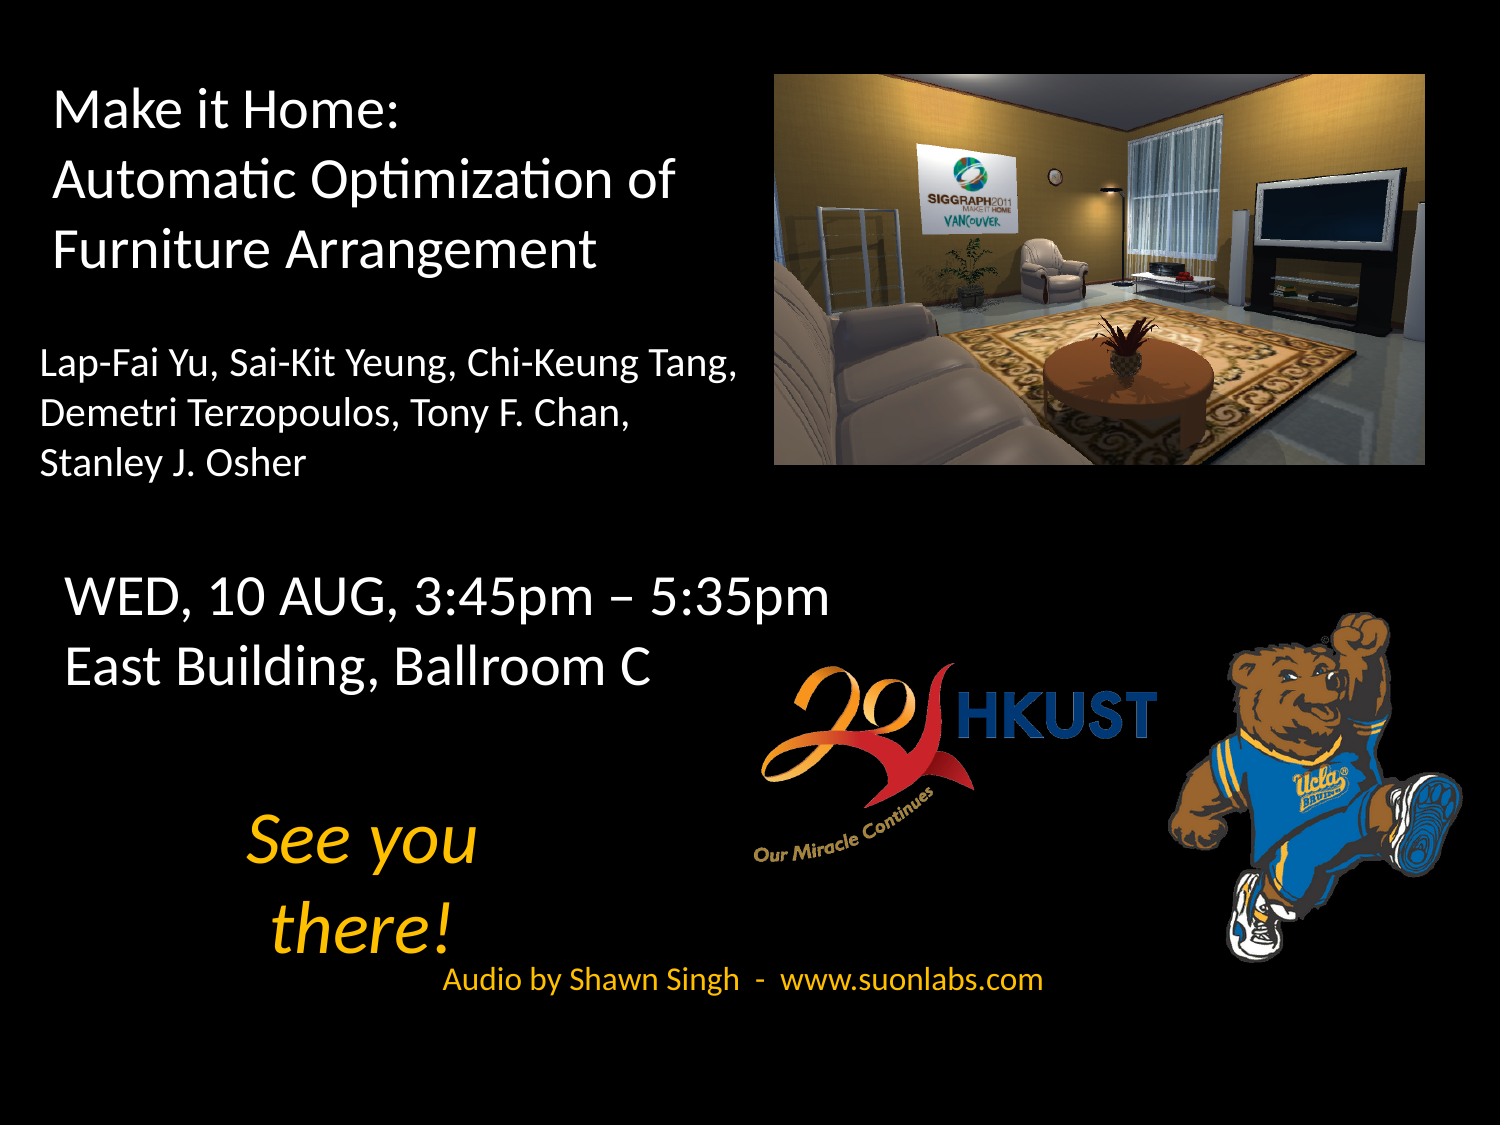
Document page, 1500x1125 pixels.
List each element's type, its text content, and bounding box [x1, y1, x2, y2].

picture [730, 662, 1158, 867]
text_box See you there! [137, 781, 588, 977]
picture [1168, 612, 1463, 963]
text_box Make it Home: Automatic Optimization of Furniture Arrangement [37, 62, 875, 288]
text_box Audio by Shawn Singh - www.suonlabs.com [387, 949, 1100, 1005]
picture [774, 74, 1426, 466]
text_box Lap-Fai Yu, Sai-Kit Yeung, Chi-Keung Tang, Demetri Terzopoulos, Tony F. Chan, Stanley J. Osher [24, 327, 863, 492]
text_box WED, 10 AUG, 3:45pm – 5:35pm East Building, Ballroom C [49, 549, 888, 705]
